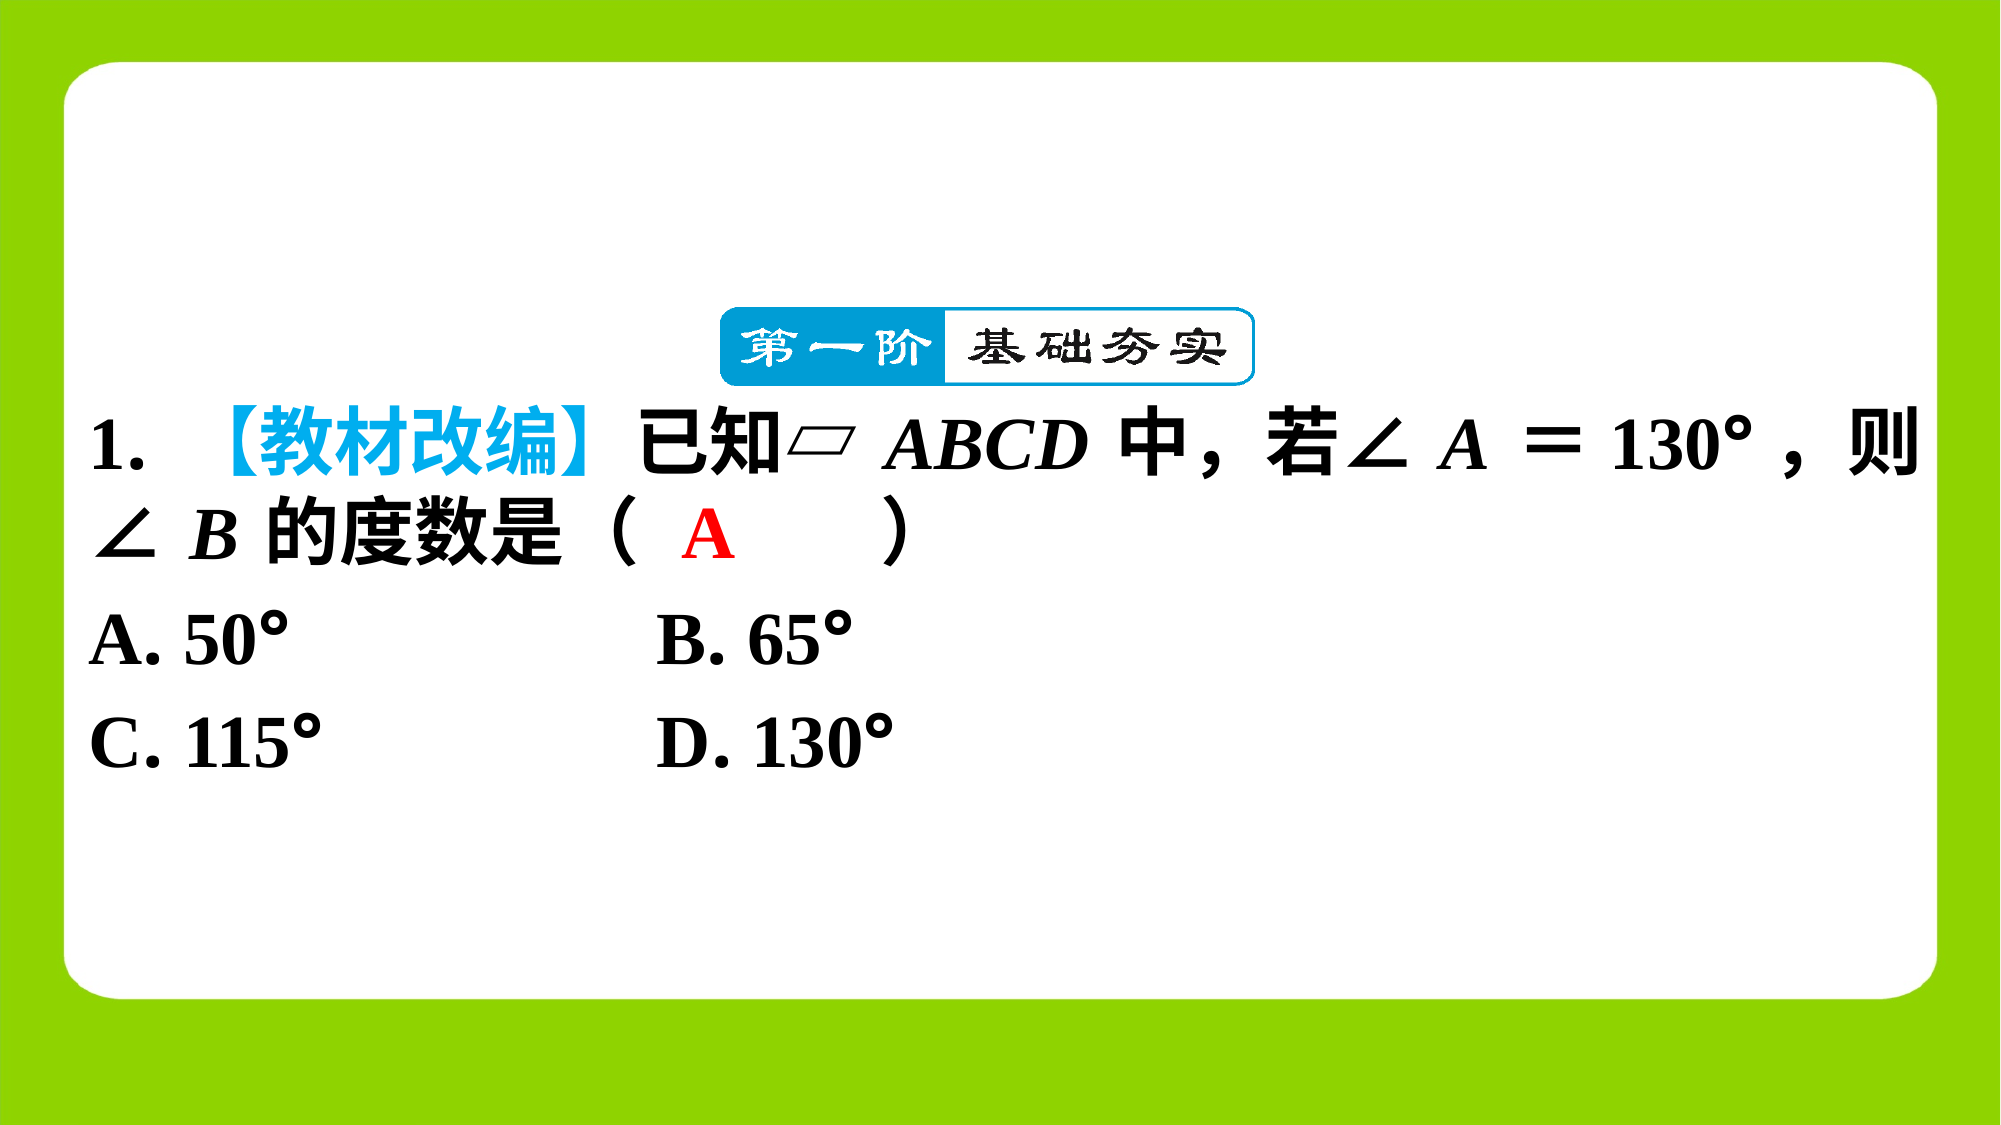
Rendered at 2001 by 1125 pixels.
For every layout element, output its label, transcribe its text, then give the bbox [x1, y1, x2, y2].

table_cell C. 115° [89, 687, 657, 789]
text_box A [666, 476, 750, 582]
picture [0, 0, 2001, 1125]
text_box 1. 【教材改编】已知▱ABCD中，若∠A＝130°，则 ∠B的度数是（ A ） [88, 394, 1974, 577]
table_header A. 50° [89, 584, 657, 687]
table_cell D. 130° [657, 687, 1188, 789]
table_header B. 65° [657, 584, 1188, 687]
text_box [720, 301, 1260, 380]
